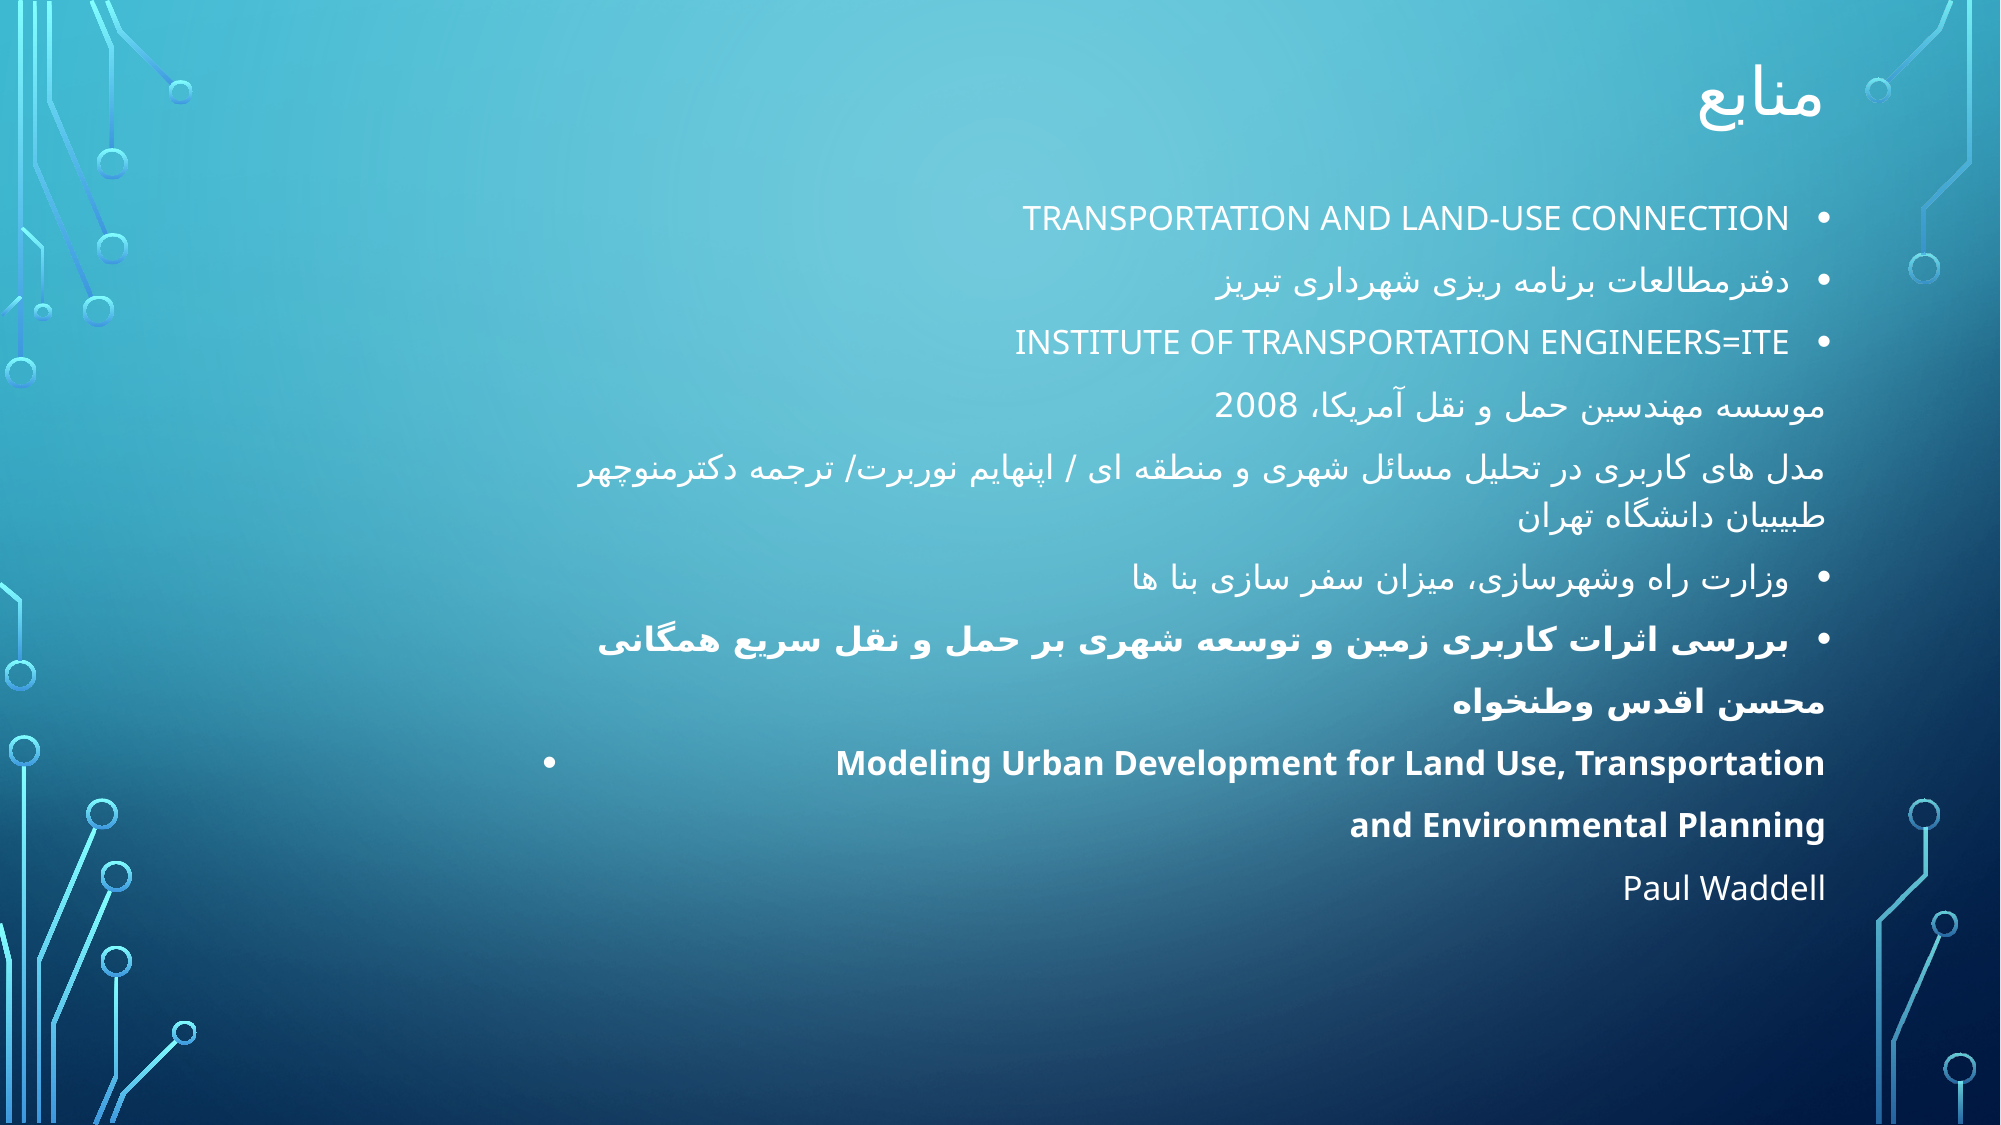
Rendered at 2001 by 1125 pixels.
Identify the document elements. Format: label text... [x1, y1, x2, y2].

footer [111, 991, 1145, 1051]
title منابع [478, 0, 1842, 181]
list TRANSPORTATION AND LAND-USE CONNECTION دفترمطالعات برنامه ریزی شهرداری تبریز INSTITUTE OF TRANSPORTATION ENGINEERS=ITE موسسه مهندسین حمل و نقل آمریکا، 2008 مدل های کاربری در تحلیل مسائل شهری و منطقه ای / اپنهایم نوربرت/ ترجمه دكترمنوچهر طبيبيان دانشگاه تهران وزارت راه وشهرسازی، میزان سفر سازی بنا ها بررسی اثرات کاربری زمین و توسعه شهری بر حمل و نقل سریع همگانی محسن اقدس وطنخواه Modeling Urban Development for Land Use, Transportation and Environmental Planning Paul Waddell [41, 181, 1842, 924]
